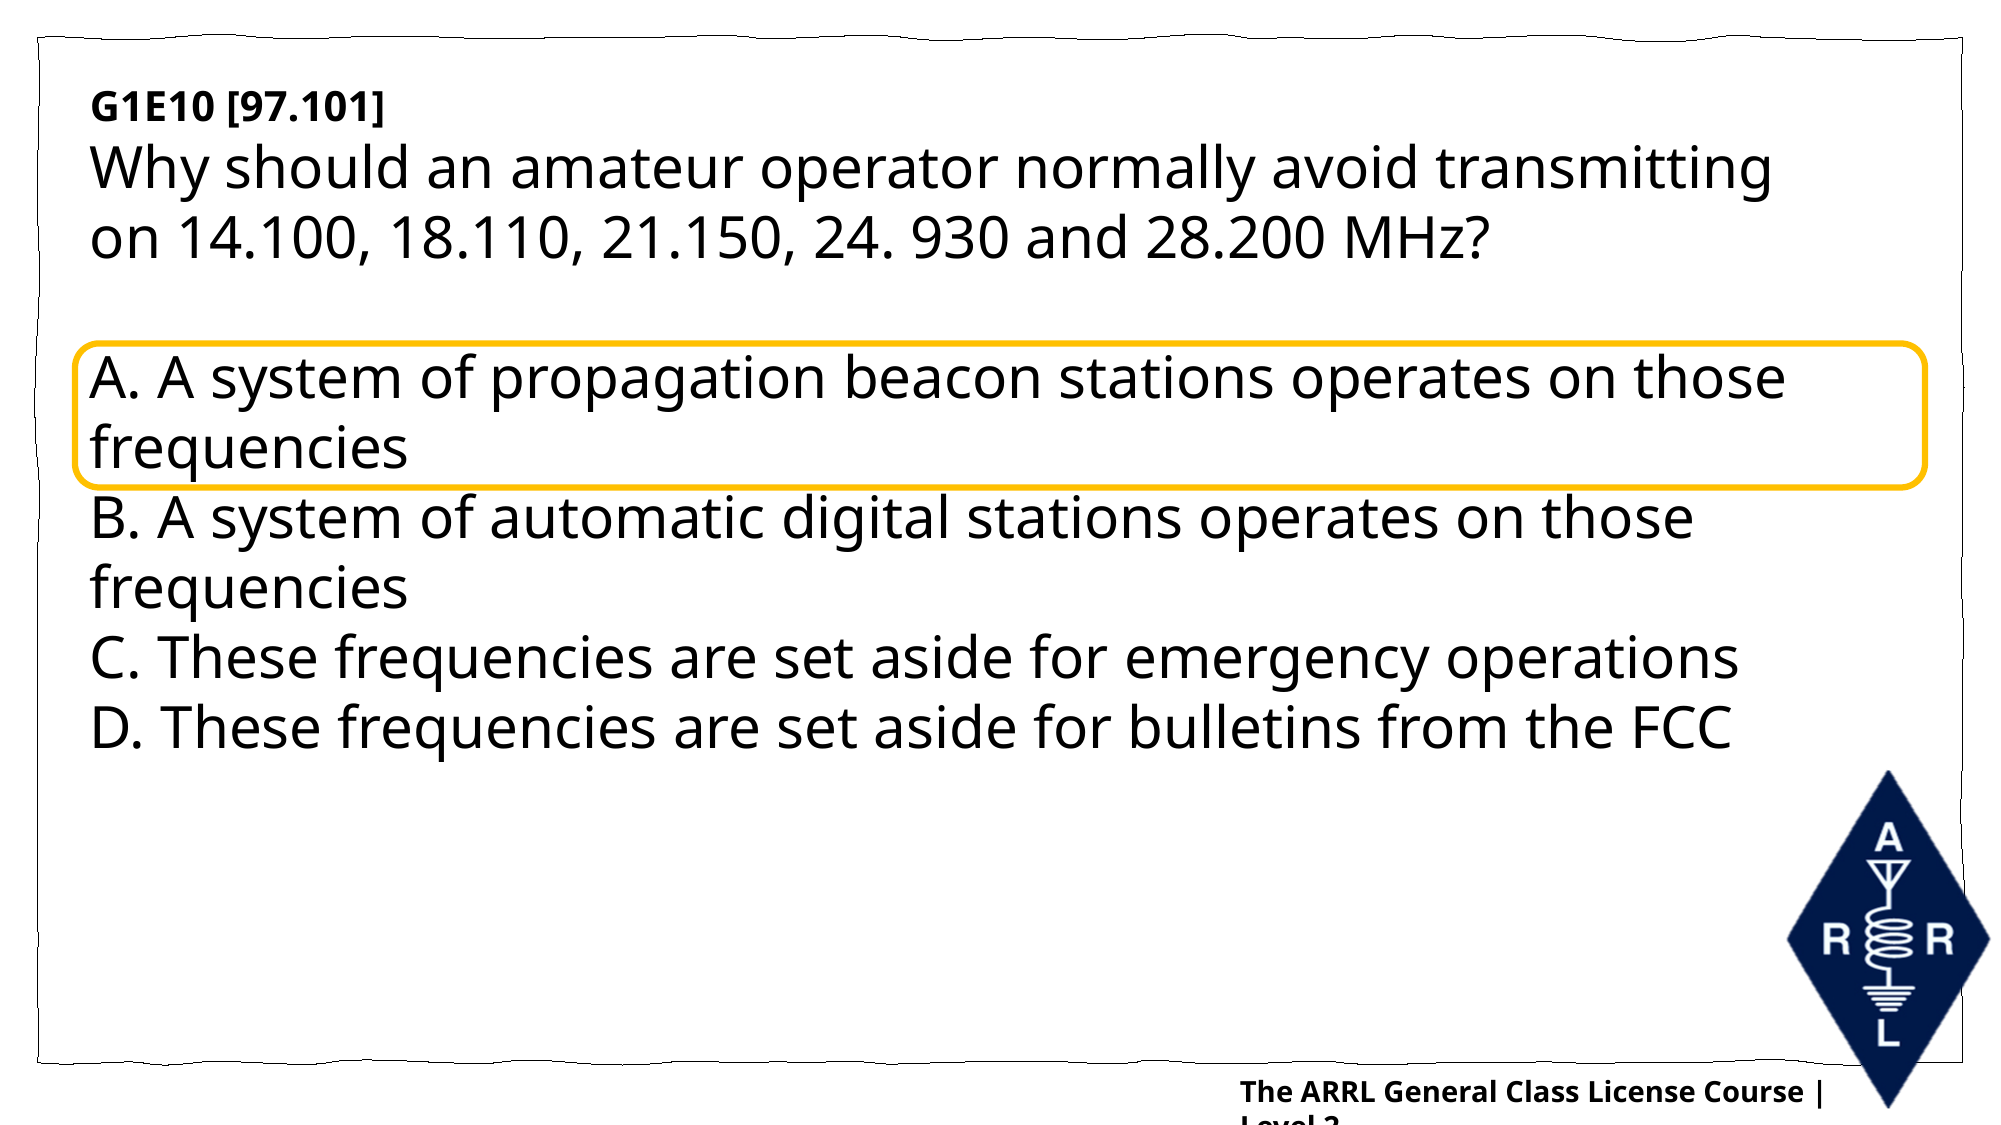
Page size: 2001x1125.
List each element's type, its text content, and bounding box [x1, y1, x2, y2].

text_box G1E10 [97.101] Why should an amateur operator normally avoid transmitting on 14.100, 18.110, 21.150, 24. 930 and 28.200 MHz? A. A system of propagation beacon stations operates on those frequencies B. A system of automatic digital stations operates on those frequencies C. These frequencies are set aside for emergency operations D. These frequencies are set aside for bulletins from the FCC [75, 474, 1850, 768]
text_box [73, 342, 1927, 489]
picture [1773, 752, 1999, 1125]
text_box G1E10 [97.101] Why should an amateur operator normally avoid transmitting on 14.100, 18.110, 21.150, 24. 930 and 28.200 MHz? A. A system of propagation beacon stations operates on those frequencies B. A system of automatic digital stations operates on those frequencies C. These frequencies are set aside for emergency operations D. These frequencies are set aside for bulletins from the FCC [75, 72, 1850, 357]
